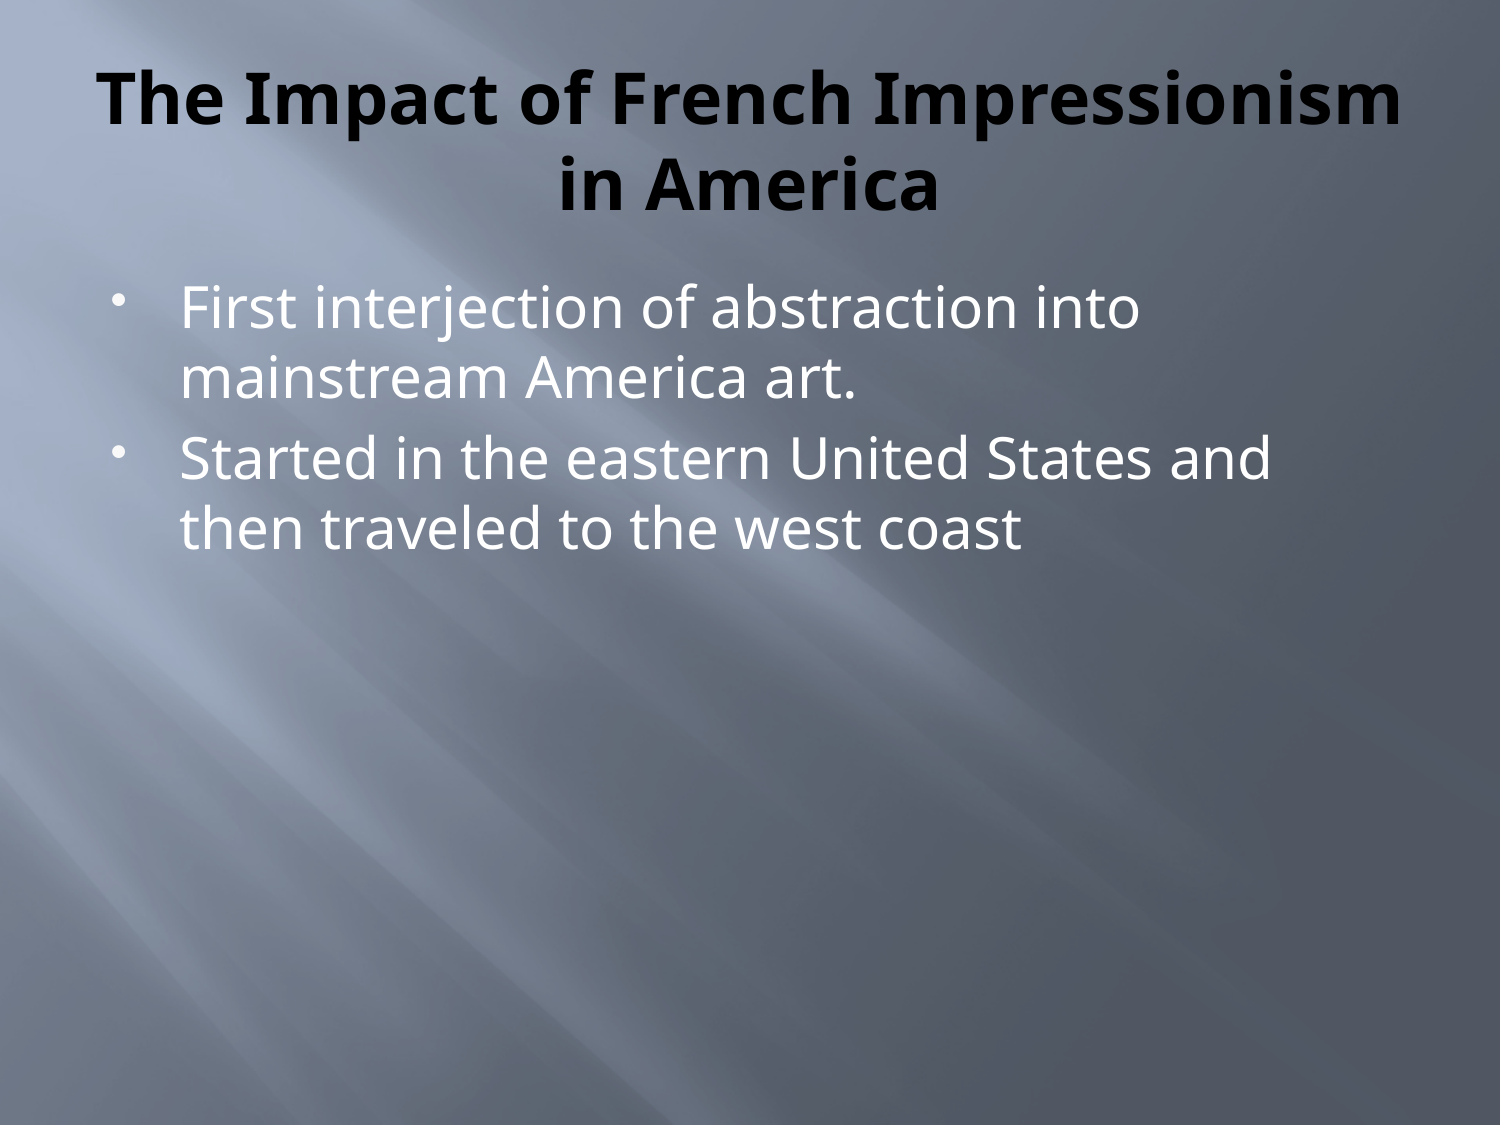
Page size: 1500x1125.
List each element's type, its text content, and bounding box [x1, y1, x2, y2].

list First interjection of abstraction into mainstream America art. Started in the eastern United States and then traveled to the west coast [75, 262, 1425, 1035]
title The Impact of French Impressionism in America [75, 45, 1425, 233]
